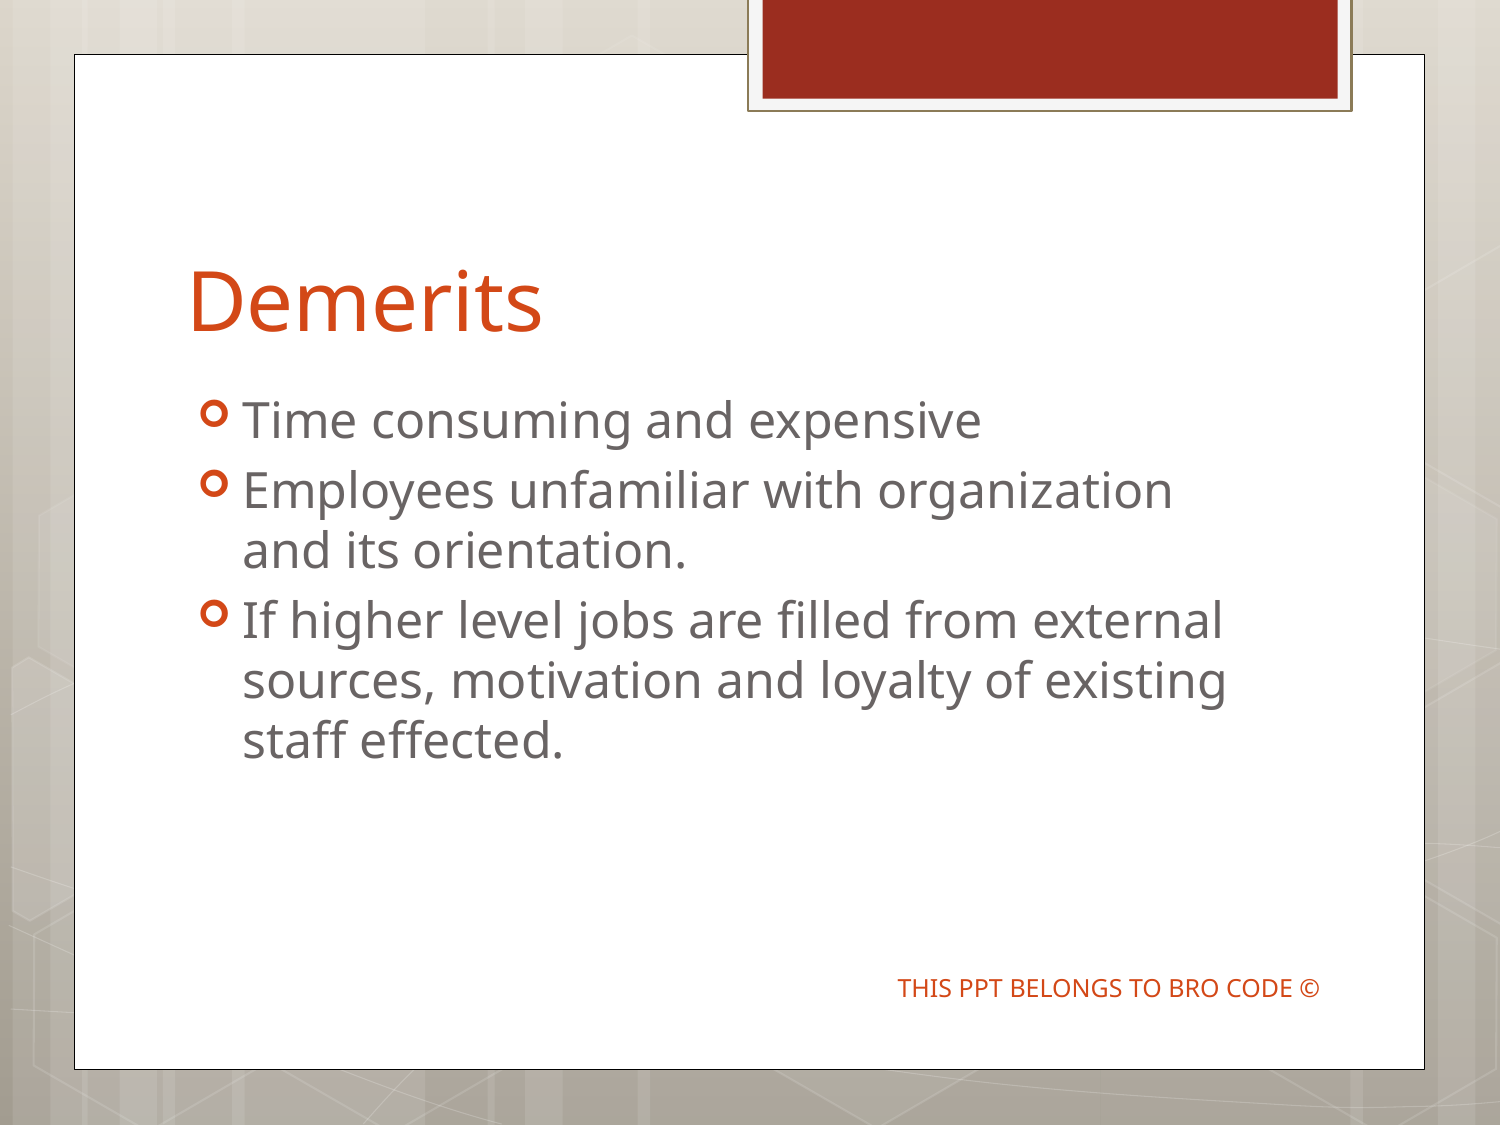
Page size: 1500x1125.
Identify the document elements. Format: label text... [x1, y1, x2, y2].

list Time consuming and expensive Employees unfamiliar with organization and its orientation. If higher level jobs are filled from external sources, motivation and loyalty of existing staff effected. [171, 381, 1283, 957]
footer THIS PPT BELONGS TO BRO CODE © [761, 960, 1336, 1020]
title Demerits [171, 168, 1324, 357]
